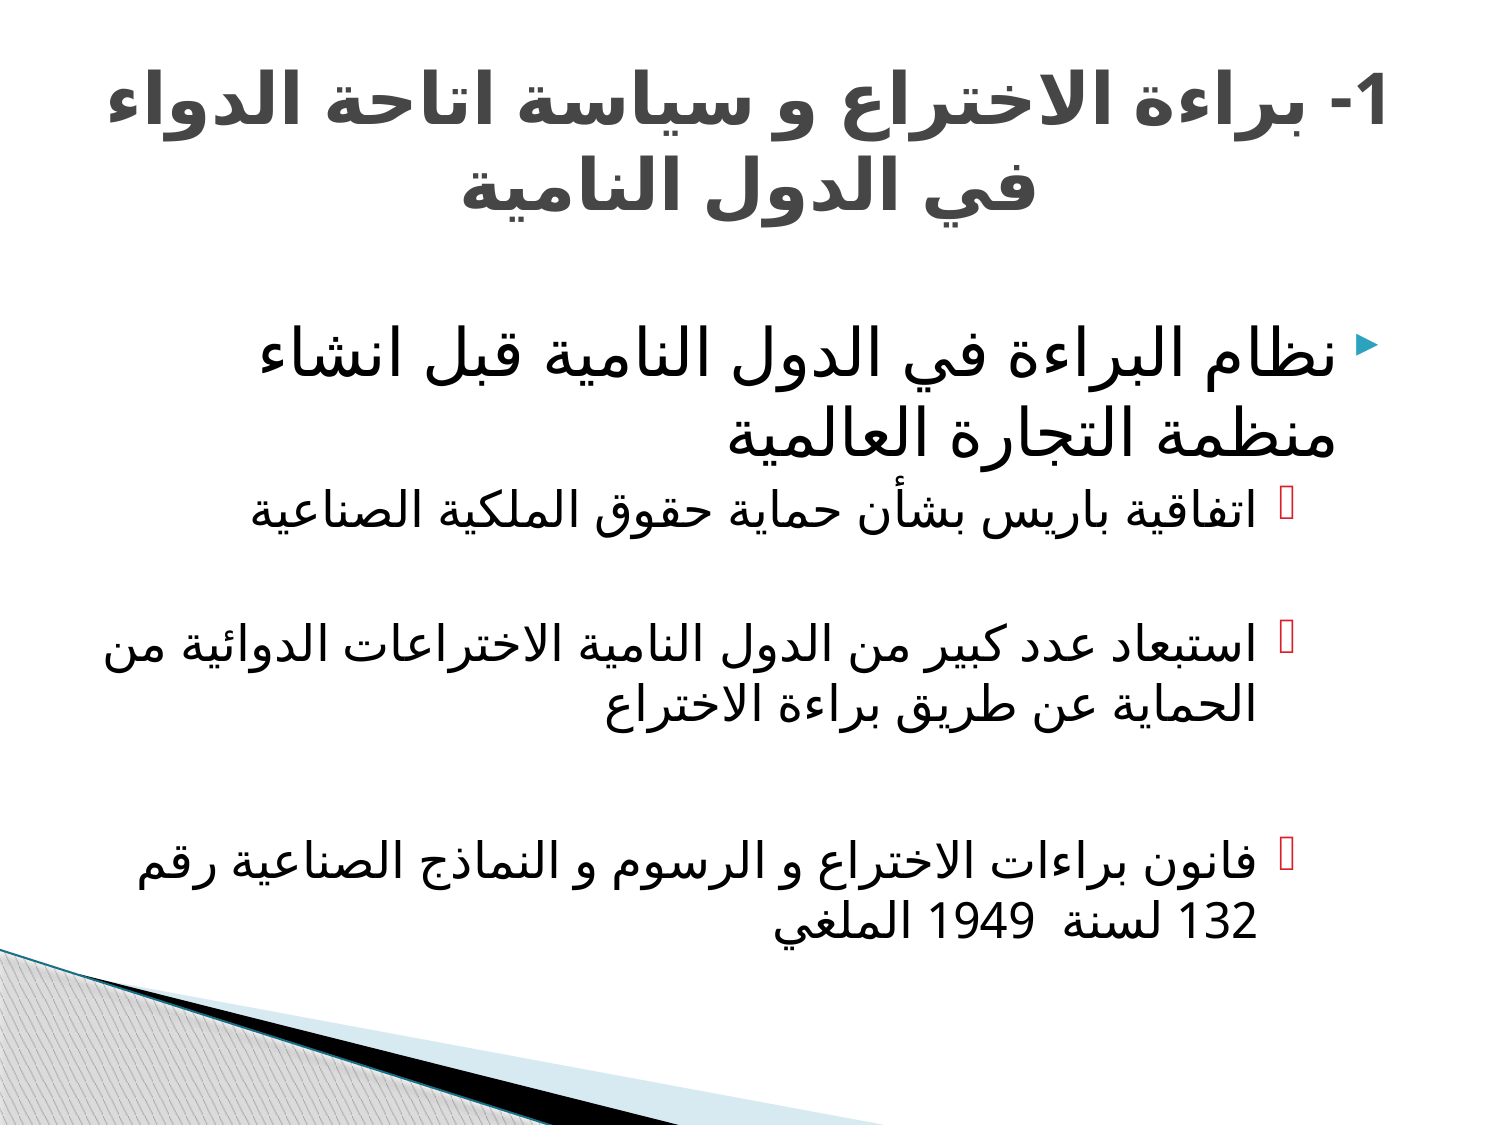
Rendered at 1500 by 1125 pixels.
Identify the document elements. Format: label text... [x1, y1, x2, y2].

list نظام البراءة في الدول النامية قبل انشاء منظمة التجارة العالمية اتفاقية باريس بشأن حماية حقوق الملكية الصناعية استبعاد عدد كبير من الدول النامية الاختراعات الدوائية من الحماية عن طريق براءة الاختراع فانون براءات الاختراع و الرسوم و النماذج الصناعية رقم 132 لسنة 1949 الملغي [64, 302, 1415, 1046]
title 1- براءة الاختراع و سياسة اتاحة الدواء في الدول النامية [75, 45, 1425, 233]
